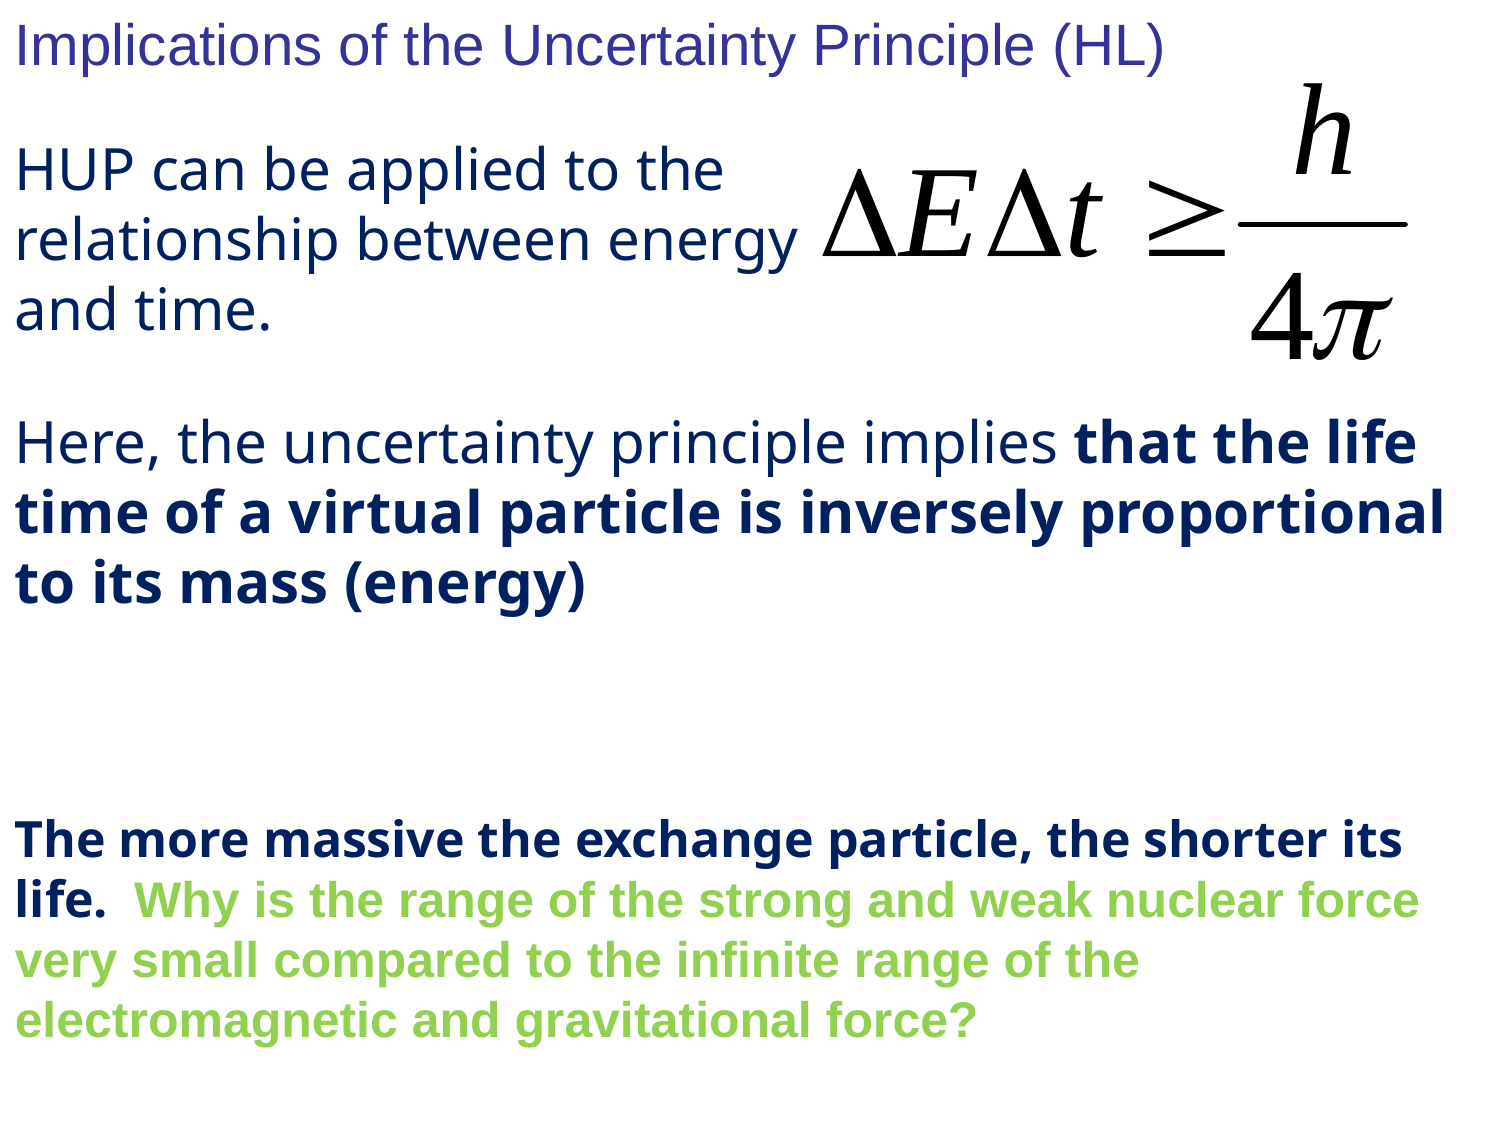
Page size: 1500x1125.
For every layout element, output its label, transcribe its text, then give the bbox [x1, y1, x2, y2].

text_box HUP can be applied to the relationship between energy and time. [0, 125, 794, 350]
text_box The more massive the exchange particle, the shorter its life. Why is the range of the strong and weak nuclear force very small compared to the infinite range of the electromagnetic and gravitational force? . [0, 800, 1500, 1125]
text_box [799, 49, 1432, 388]
text_box Implications of the Uncertainty Principle (HL) [0, 0, 1388, 85]
text_box Here, the uncertainty principle implies that the life time of a virtual particle is inversely proportional to its mass (energy) [0, 397, 1500, 623]
